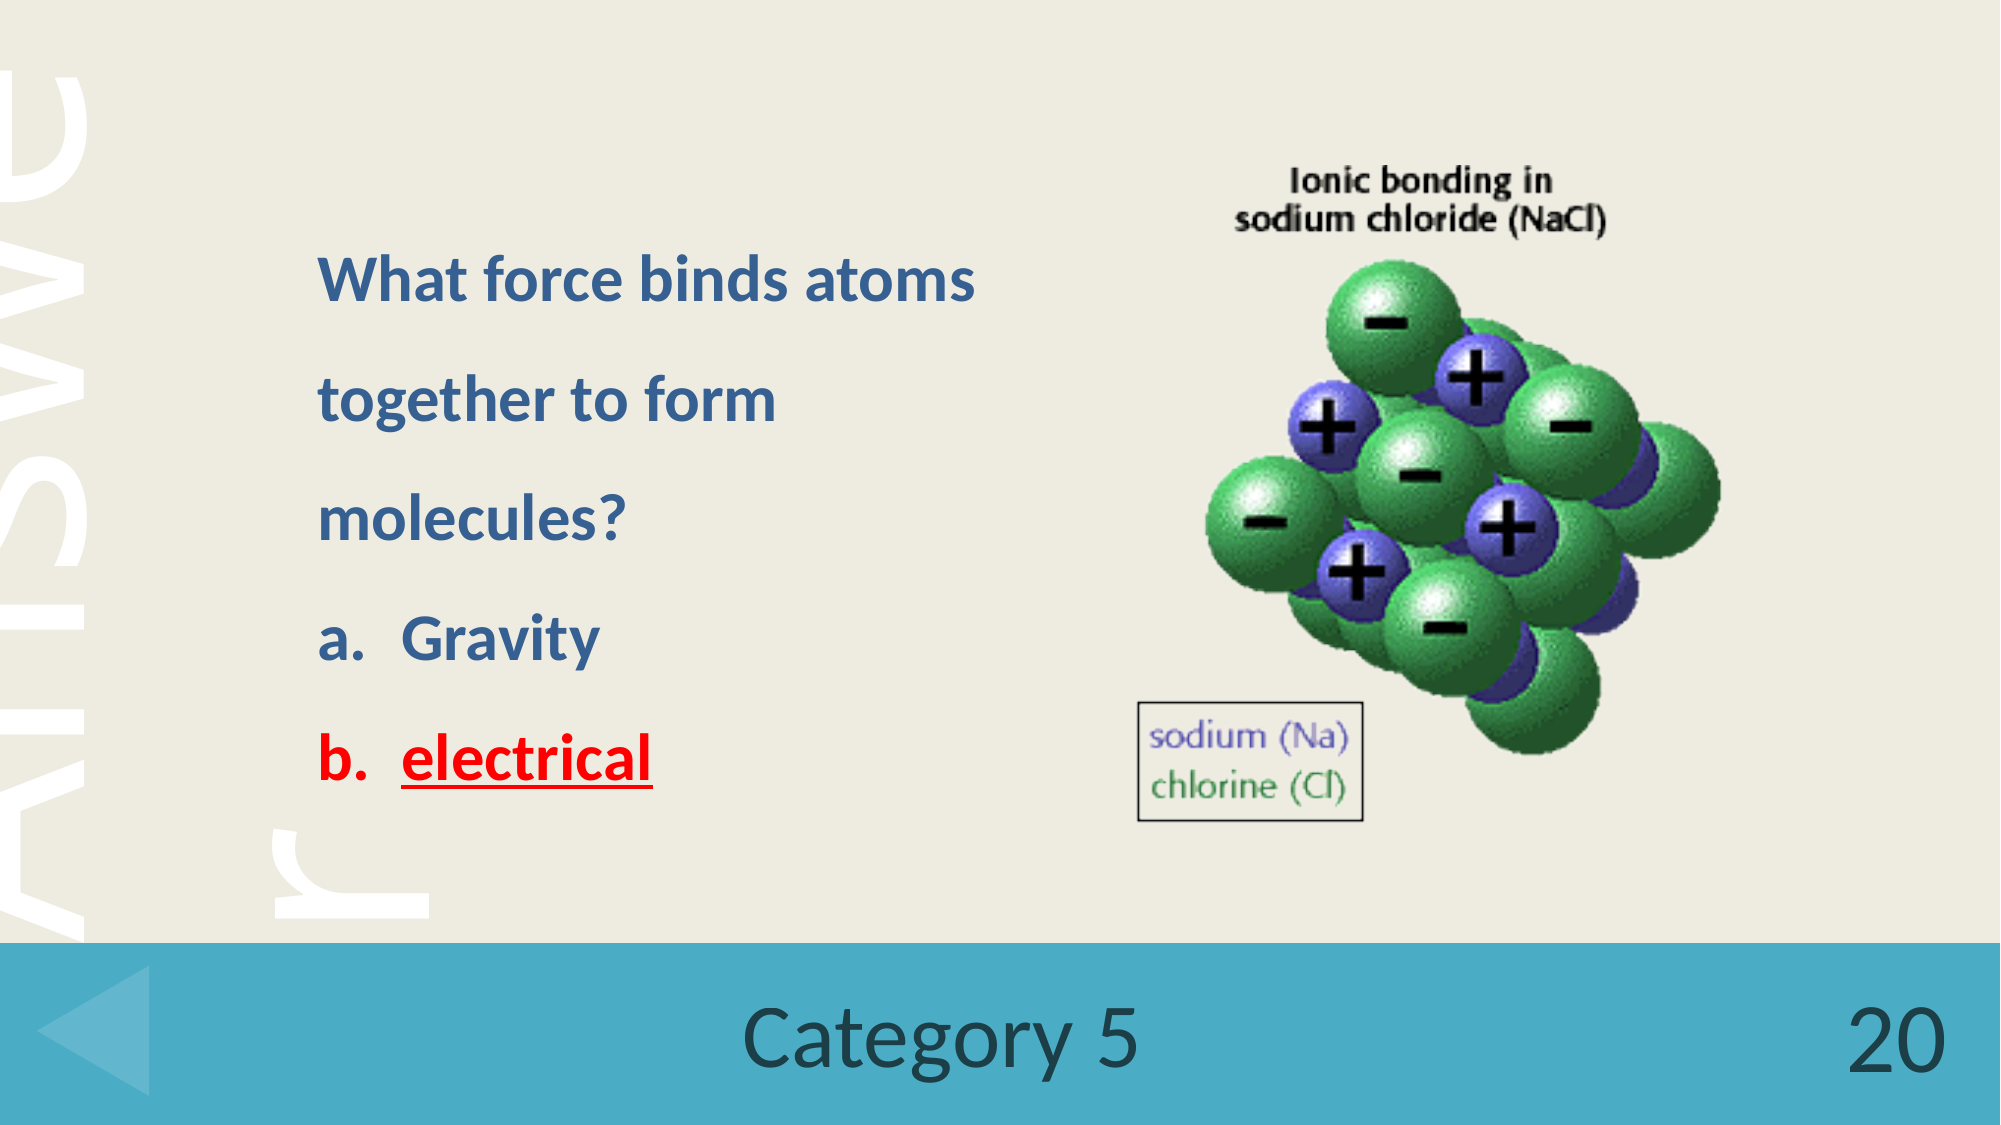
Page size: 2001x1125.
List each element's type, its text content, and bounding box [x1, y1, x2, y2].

picture [1129, 165, 1731, 830]
title Category 5 [42, 937, 1843, 1125]
list 20 [1843, 967, 1963, 1097]
list What force binds atoms together to form molecules? Gravity electrical [302, 142, 993, 847]
